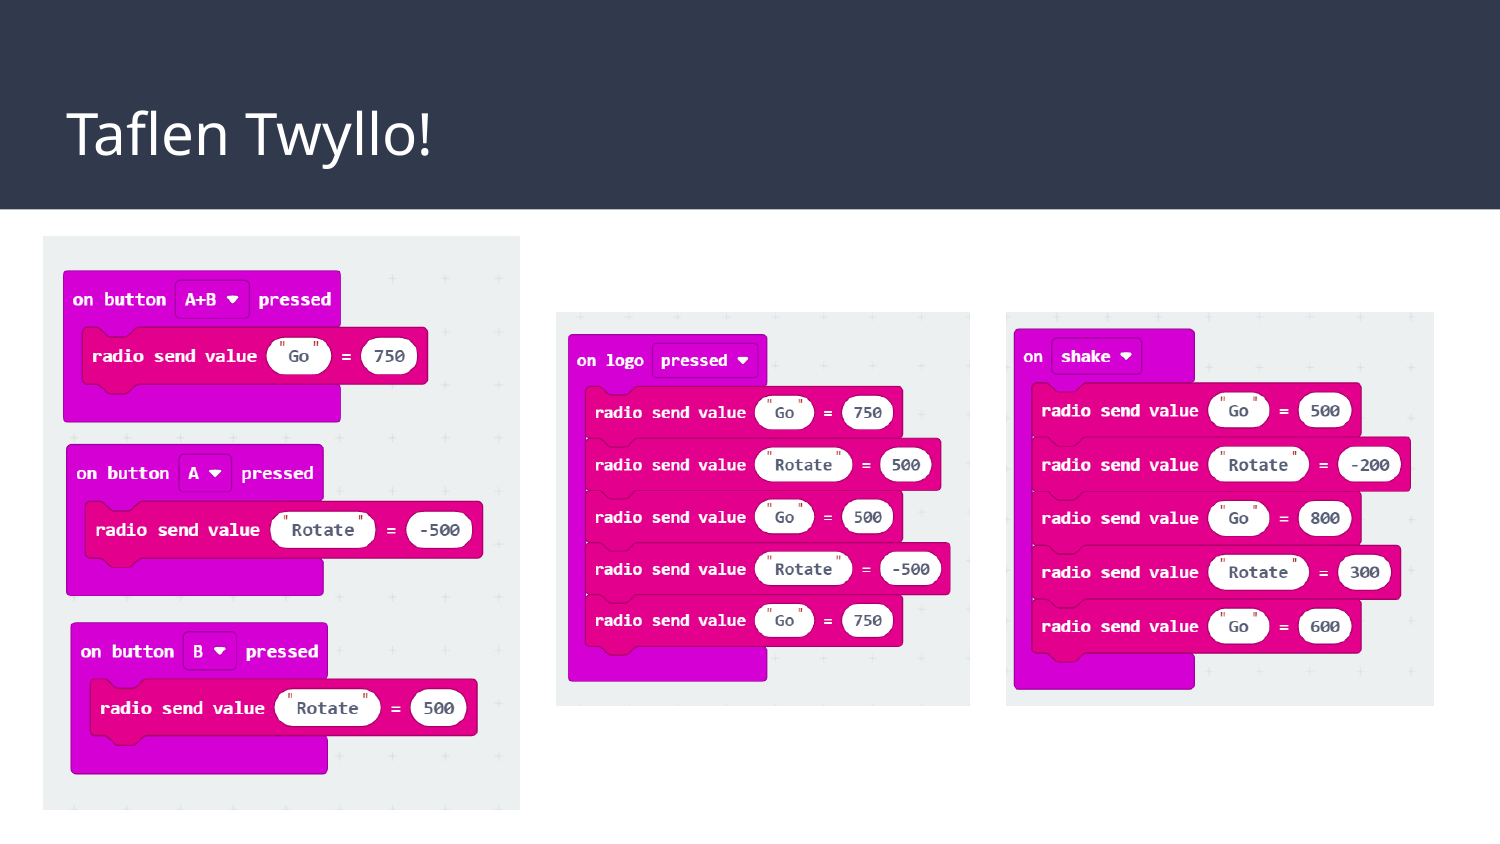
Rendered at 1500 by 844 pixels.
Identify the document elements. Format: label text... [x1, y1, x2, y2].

picture [1006, 312, 1434, 706]
title Taflen Twyllo! [51, 82, 1449, 185]
picture [556, 312, 970, 706]
picture [43, 236, 521, 810]
